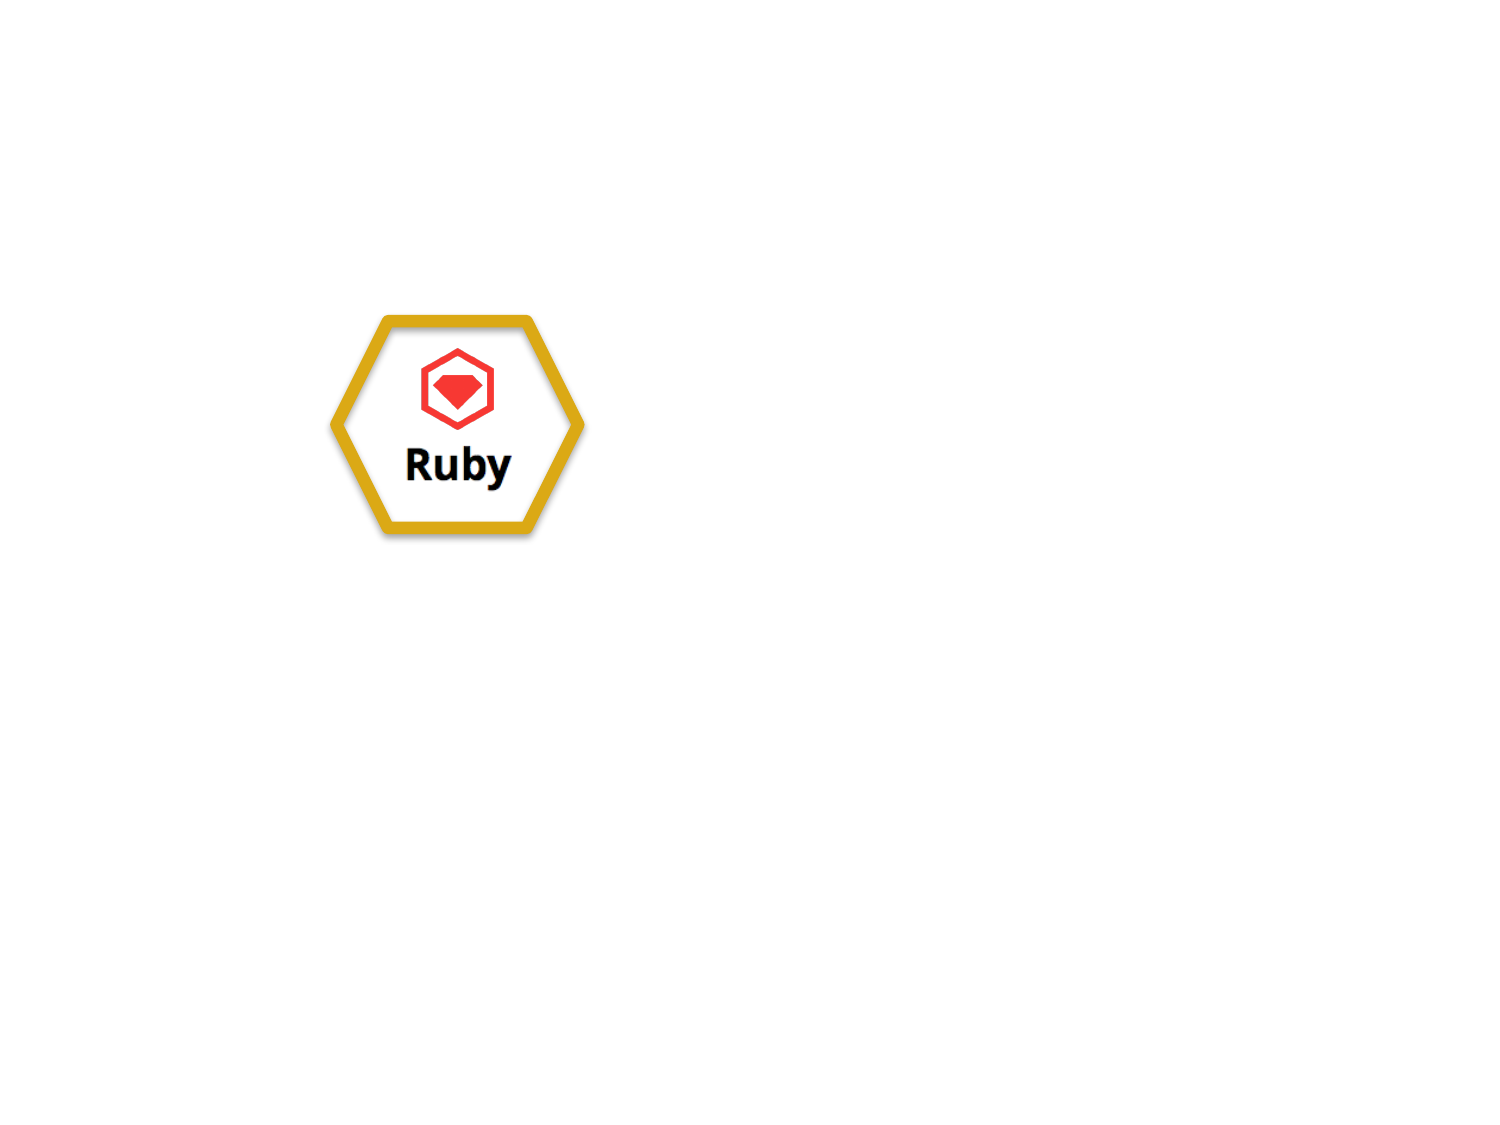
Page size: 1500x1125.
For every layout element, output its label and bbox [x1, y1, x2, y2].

text_box [336, 320, 579, 529]
